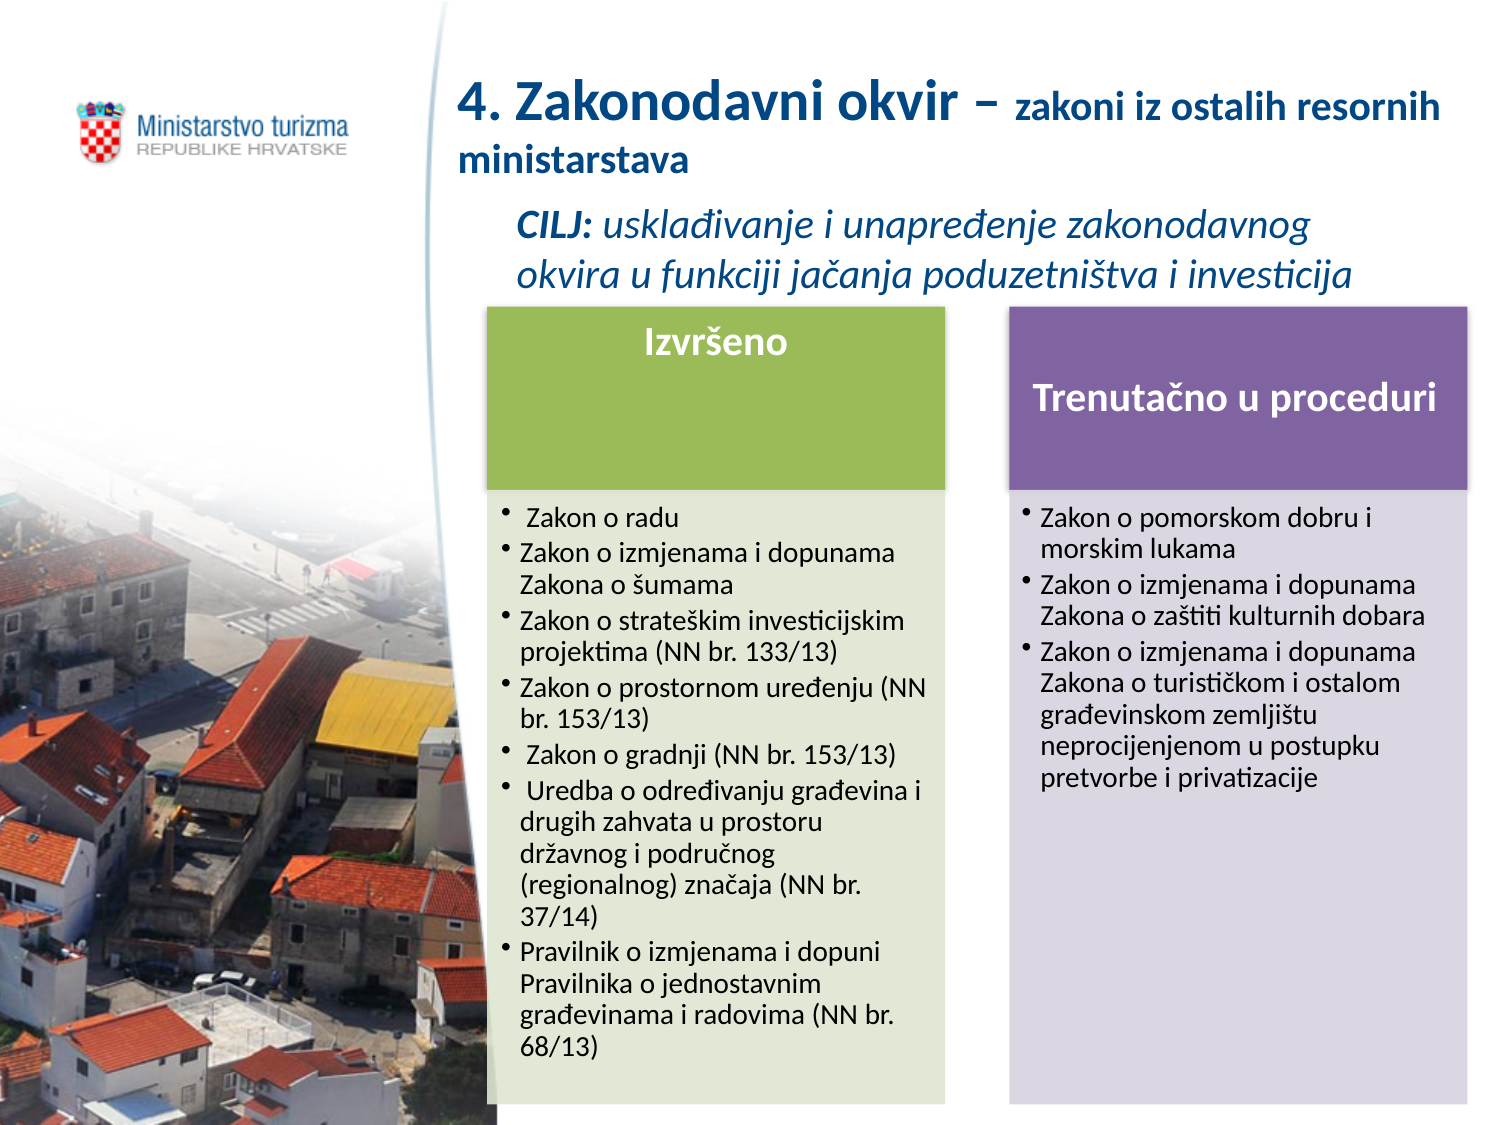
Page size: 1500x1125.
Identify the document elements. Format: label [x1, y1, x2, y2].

picture [0, 0, 1500, 1125]
text_box [486, 304, 1468, 1107]
